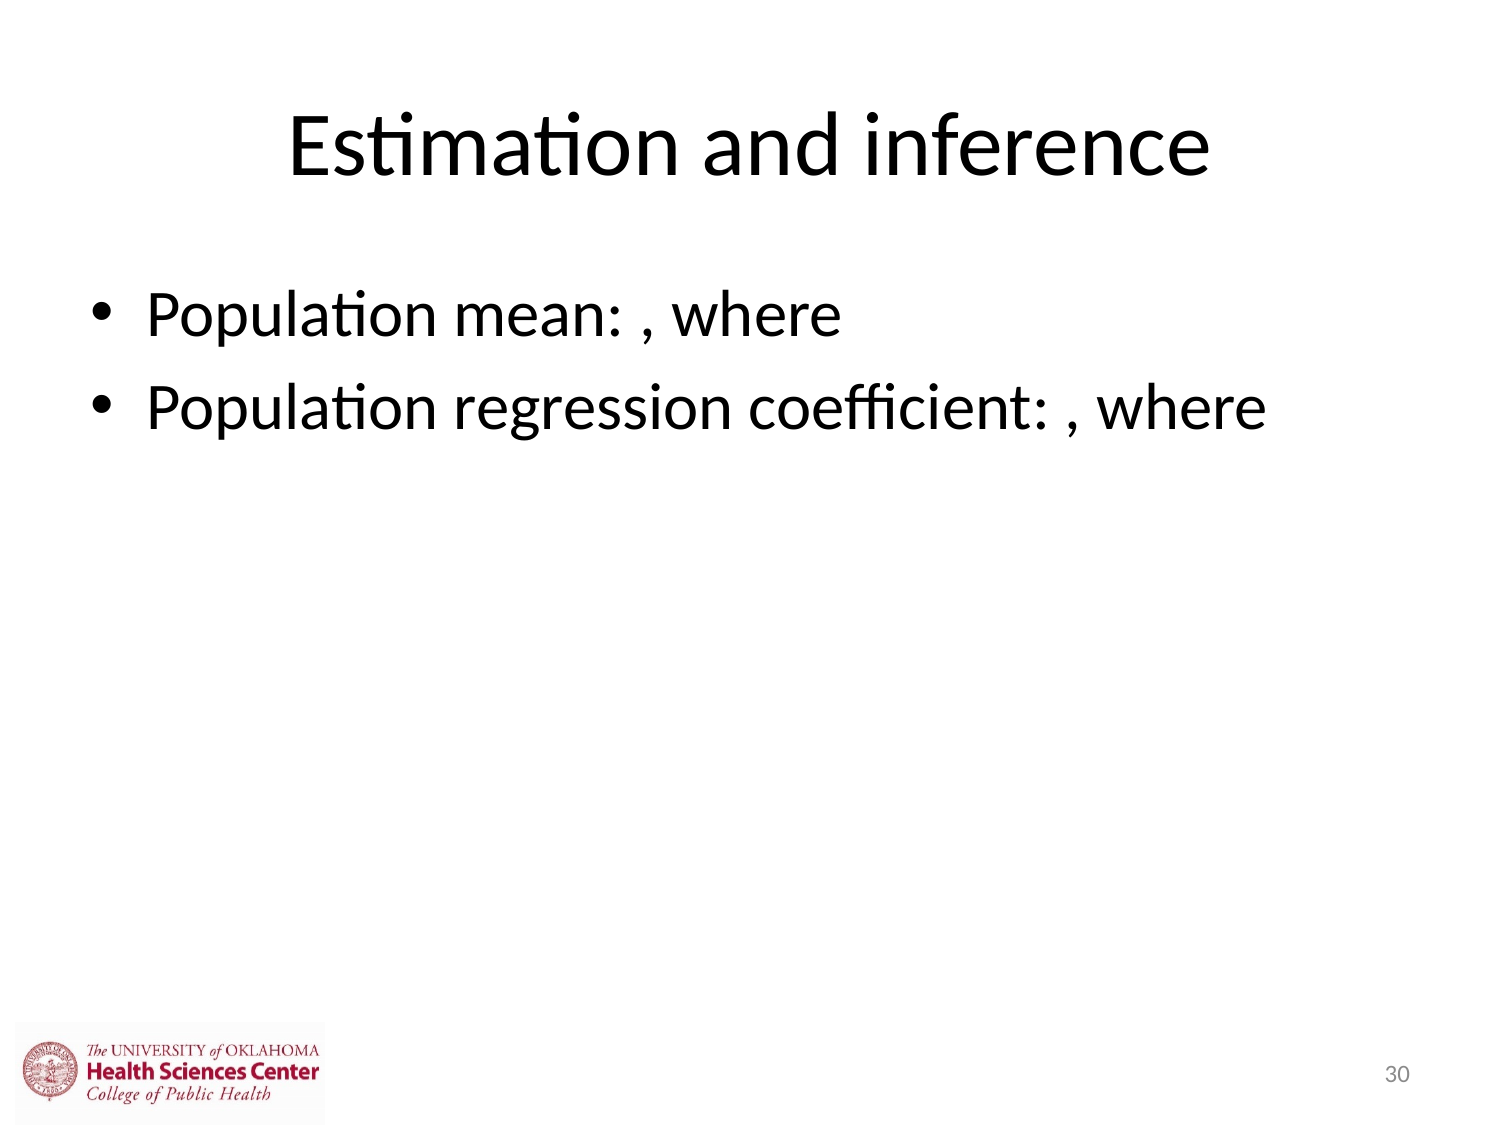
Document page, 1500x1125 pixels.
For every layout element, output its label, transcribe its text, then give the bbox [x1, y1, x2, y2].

slide_number 30 [1074, 1042, 1425, 1103]
picture [15, 1022, 325, 1125]
title Estimation and inference [75, 45, 1425, 233]
